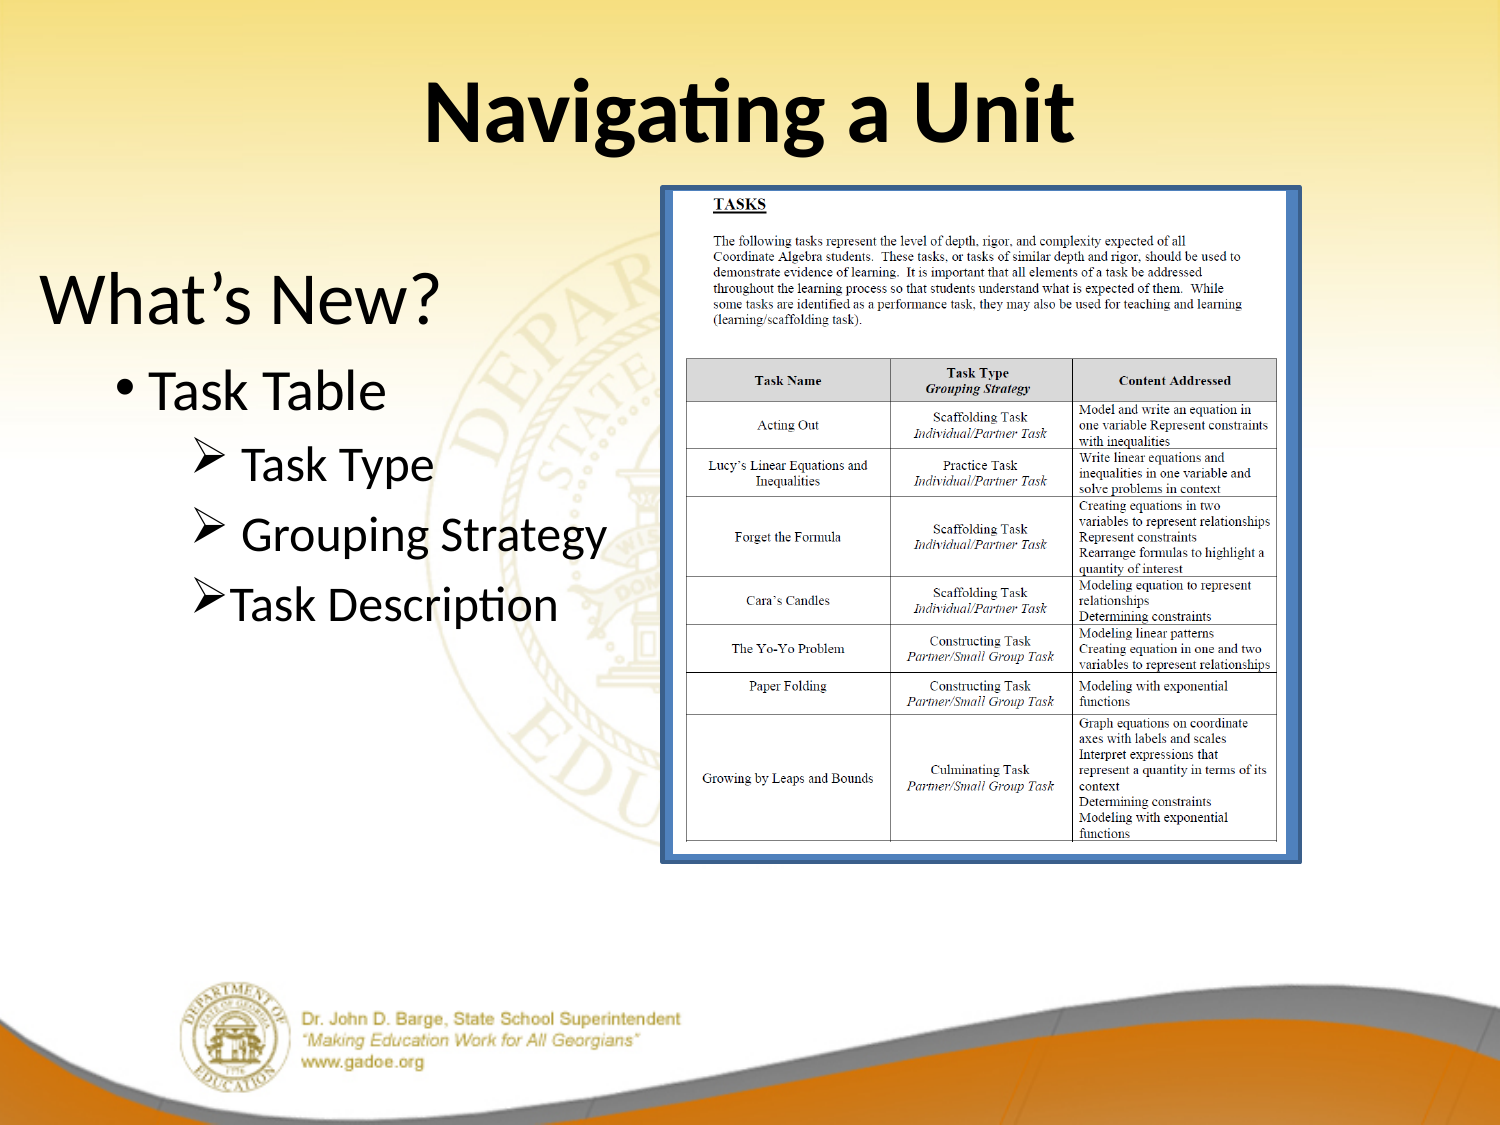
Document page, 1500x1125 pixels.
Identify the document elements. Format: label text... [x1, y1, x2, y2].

title Navigating a Unit [112, 49, 1388, 137]
picture [0, 0, 1500, 1125]
subtitle What’s New? Task Table Task Type Grouping Strategy Task Description [24, 137, 1438, 963]
text_box [660, 185, 1302, 864]
